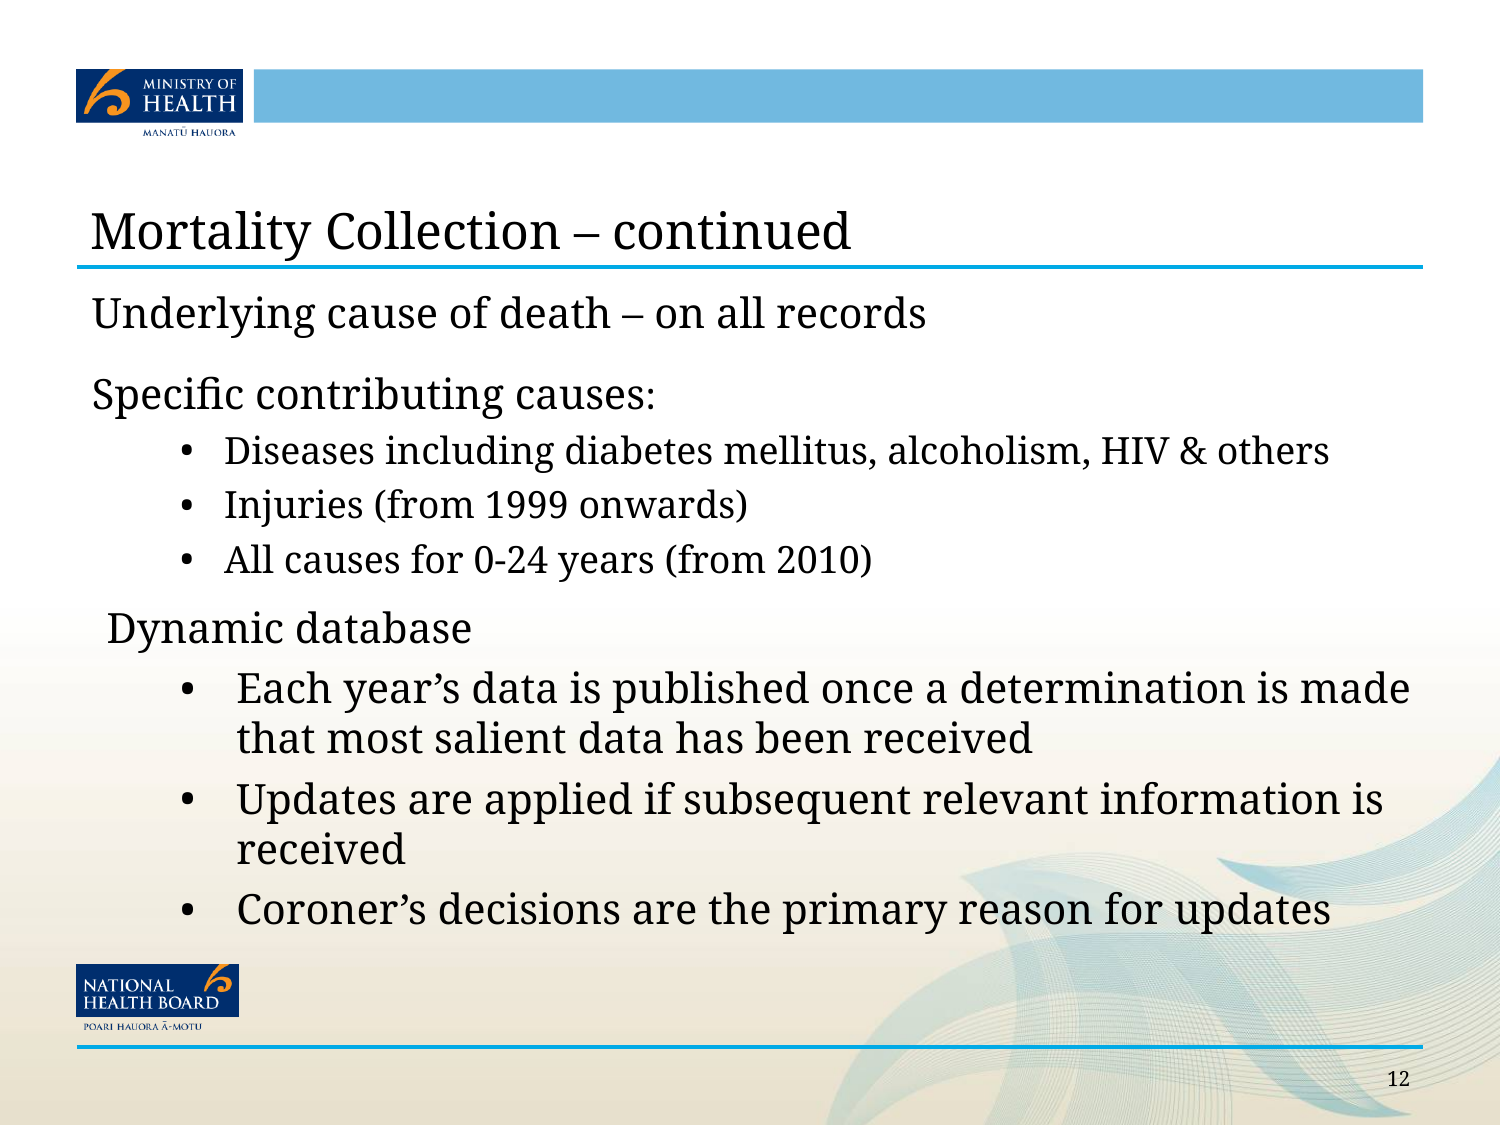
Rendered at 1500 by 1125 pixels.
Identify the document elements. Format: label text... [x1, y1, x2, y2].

slide_number 12 [1074, 1058, 1425, 1103]
title Mortality Collection – continued [75, 137, 1425, 268]
picture [76, 69, 243, 136]
list Underlying cause of death – on all records Specific contributing causes: Diseases including diabetes mellitus, alcoholism, HIV & others Injuries (from 1999 onwards) All causes for 0-24 years (from 2010) Dynamic database Each year’s data is published once a determination is made that most salient data has been received Updates are applied if subsequent relevant information is received Coroner’s decisions are the primary reason for updates [76, 278, 1427, 1022]
picture [0, 350, 1500, 1125]
